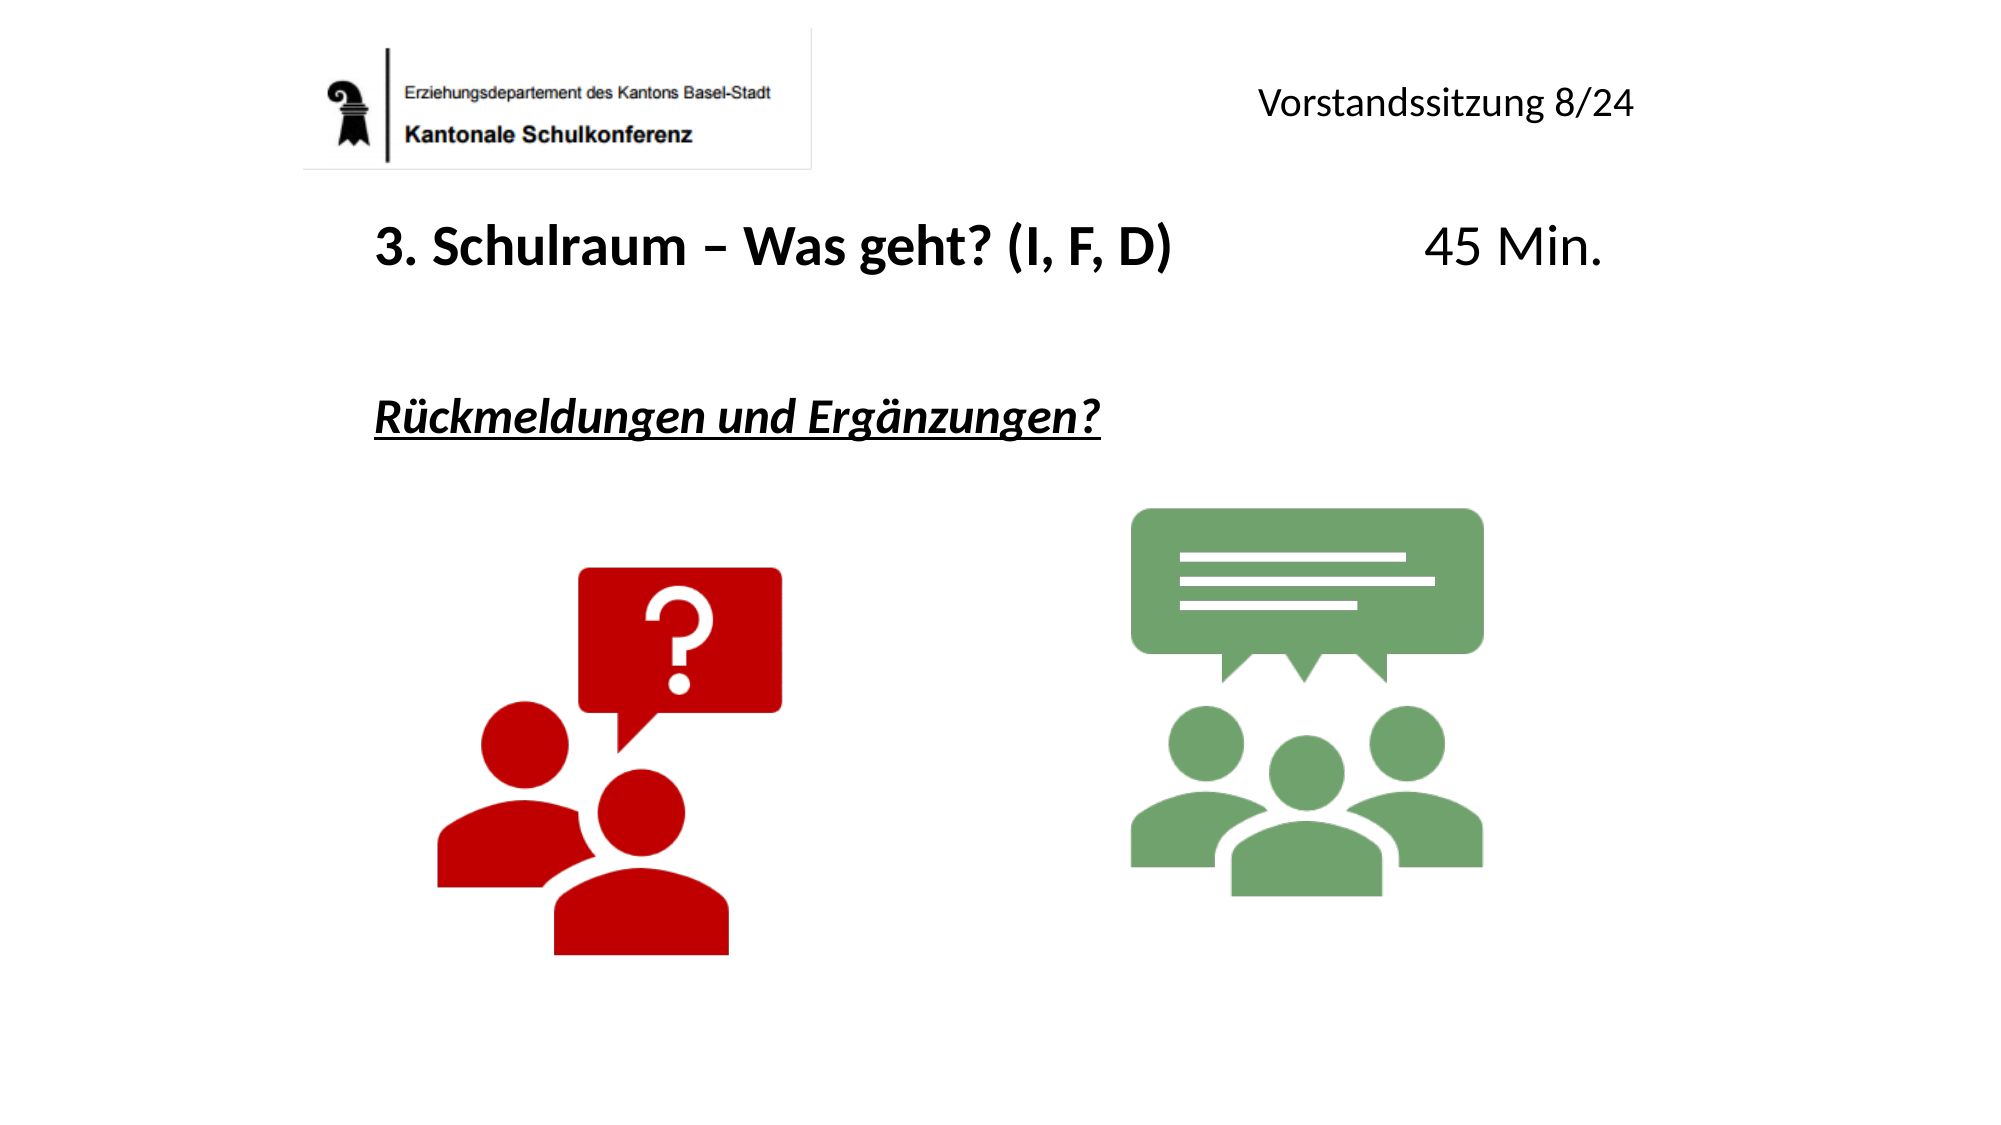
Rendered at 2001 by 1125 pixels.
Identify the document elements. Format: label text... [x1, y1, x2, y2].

picture [1072, 470, 1537, 936]
text_box 3. Schulraum – Was geht? (I, F, D) 45 Min. [359, 199, 1664, 285]
picture [302, 28, 813, 171]
text_box Rückmeldungen und Ergänzungen? [359, 375, 1664, 451]
picture [377, 529, 843, 994]
title Vorstandssitzung 8/24 [314, 0, 1650, 200]
